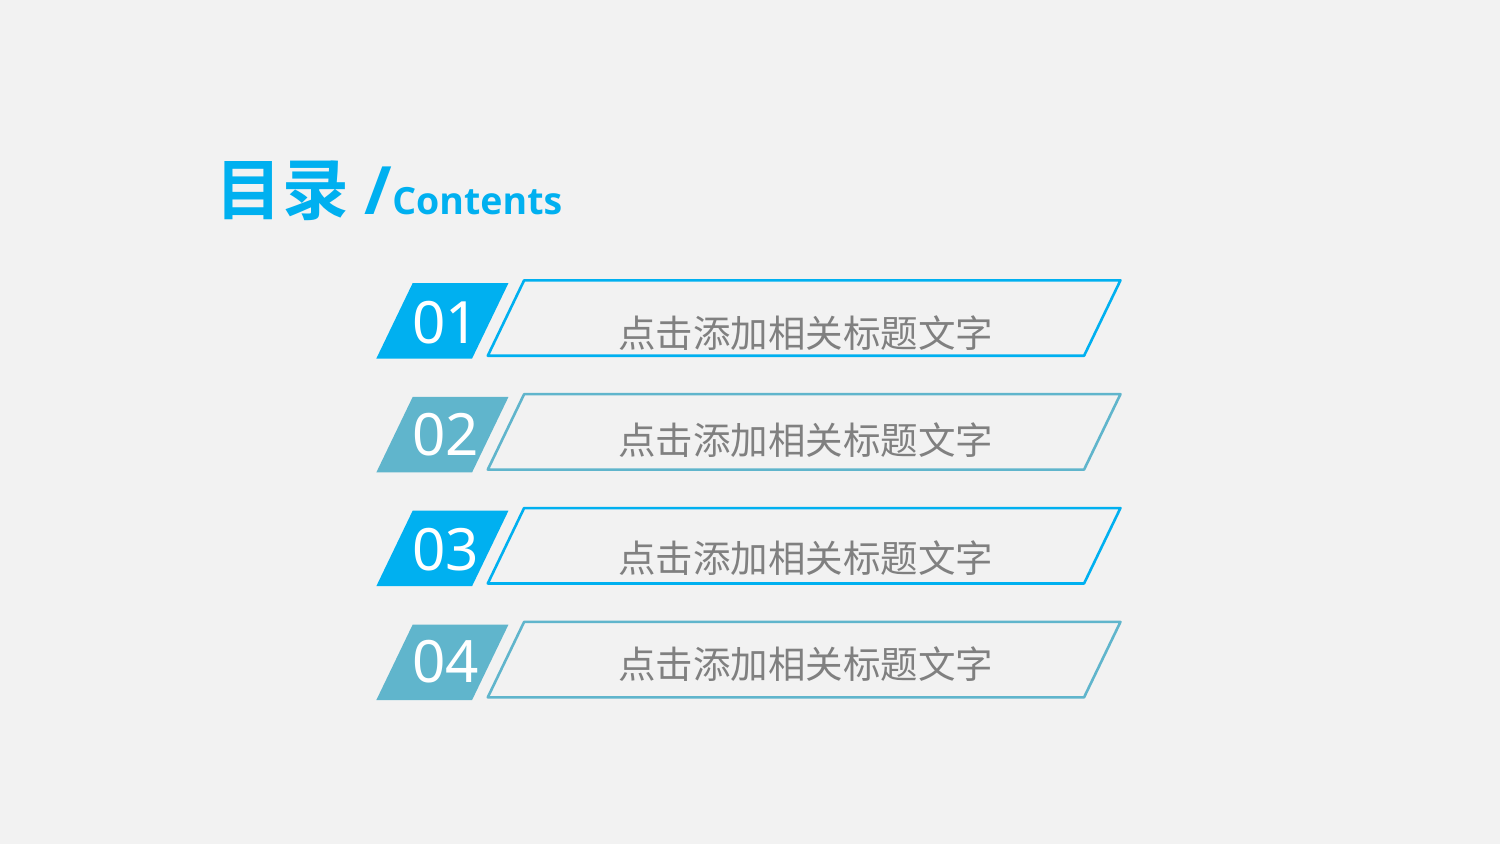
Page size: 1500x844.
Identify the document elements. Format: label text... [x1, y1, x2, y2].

text_box 目录/Contents [203, 147, 574, 229]
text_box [376, 504, 485, 591]
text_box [487, 279, 1121, 357]
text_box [376, 389, 486, 476]
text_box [487, 610, 1121, 698]
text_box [376, 277, 524, 365]
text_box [487, 504, 1121, 584]
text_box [487, 386, 1121, 470]
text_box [376, 616, 483, 703]
